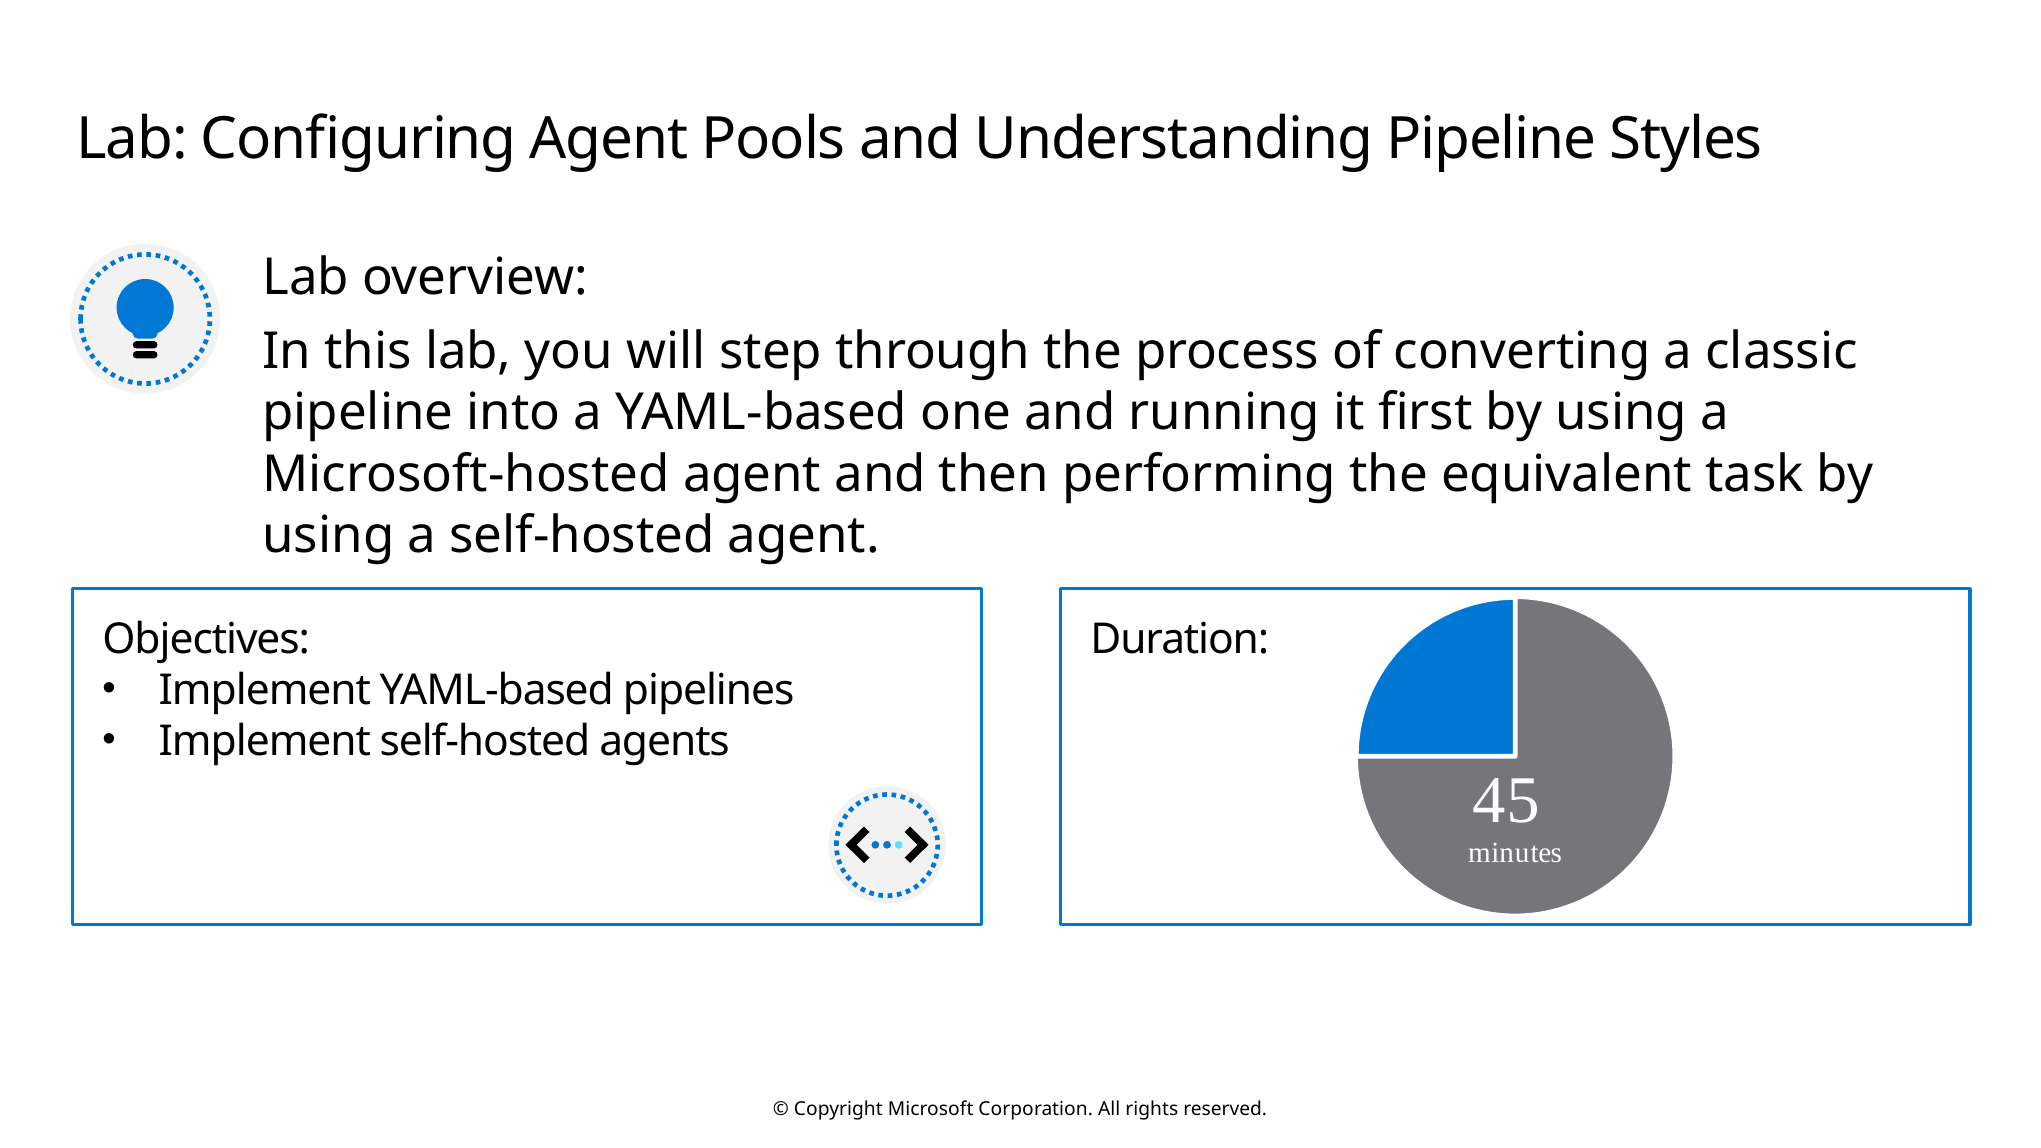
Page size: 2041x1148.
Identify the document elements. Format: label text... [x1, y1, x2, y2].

list Lab overview: In this lab, you will step through the process of converting a classic pipeline into a YAML-based one and running it first by using a Microsoft-hosted agent and then performing the equivalent task by using a self-hosted agent. [262, 243, 1971, 394]
title Lab: Configuring Agent Pools and Understanding Pipeline Styles [76, 93, 1968, 230]
chart [1195, 590, 1835, 923]
list Duration: [1059, 587, 1972, 926]
list Objectives: Implement YAML-based pipelines Implement self-hosted agents [71, 587, 983, 926]
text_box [69, 243, 221, 394]
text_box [828, 785, 946, 904]
